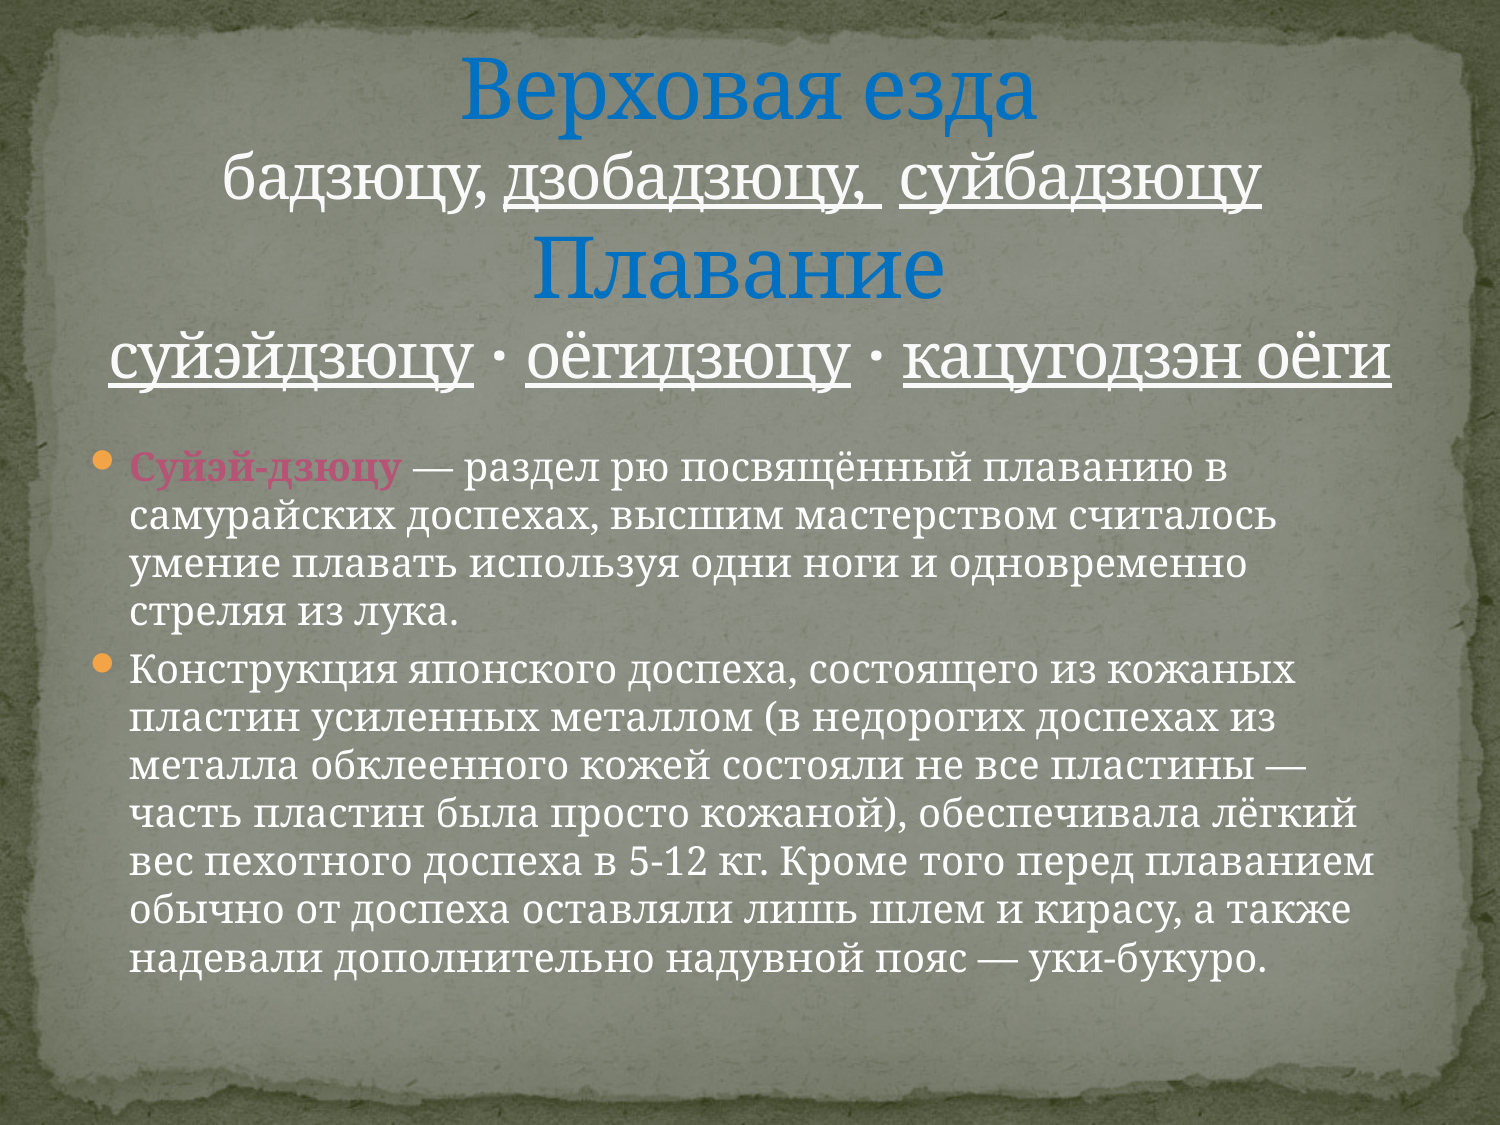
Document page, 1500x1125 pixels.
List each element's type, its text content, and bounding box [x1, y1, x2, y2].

list Суйэй-дзюцу — раздел рю посвящённый плаванию в самурайских доспехах, высшим мастерством считалось умение плавать используя одни ноги и одновременно стреляя из лука. Конструкция японского доспеха, состоящего из кожаных пластин усиленных металлом (в недорогих доспехах из металла обклеенного кожей состояли не все пластины — часть пластин была просто кожаной), обеспечивала лёгкий вес пехотного доспеха в 5-12 кг. Кроме того перед плаванием обычно от доспеха оставляли лишь шлем и кирасу, а также надевали дополнительно надувной пояс — уки-букуро. [75, 433, 1425, 1000]
title Верховая езда бадзюцу, дзобадзюцу, суйбадзюцу Плавание суйэйдзюцу · оёгидзюцу · кацугодзэн оёги [74, 24, 1425, 399]
